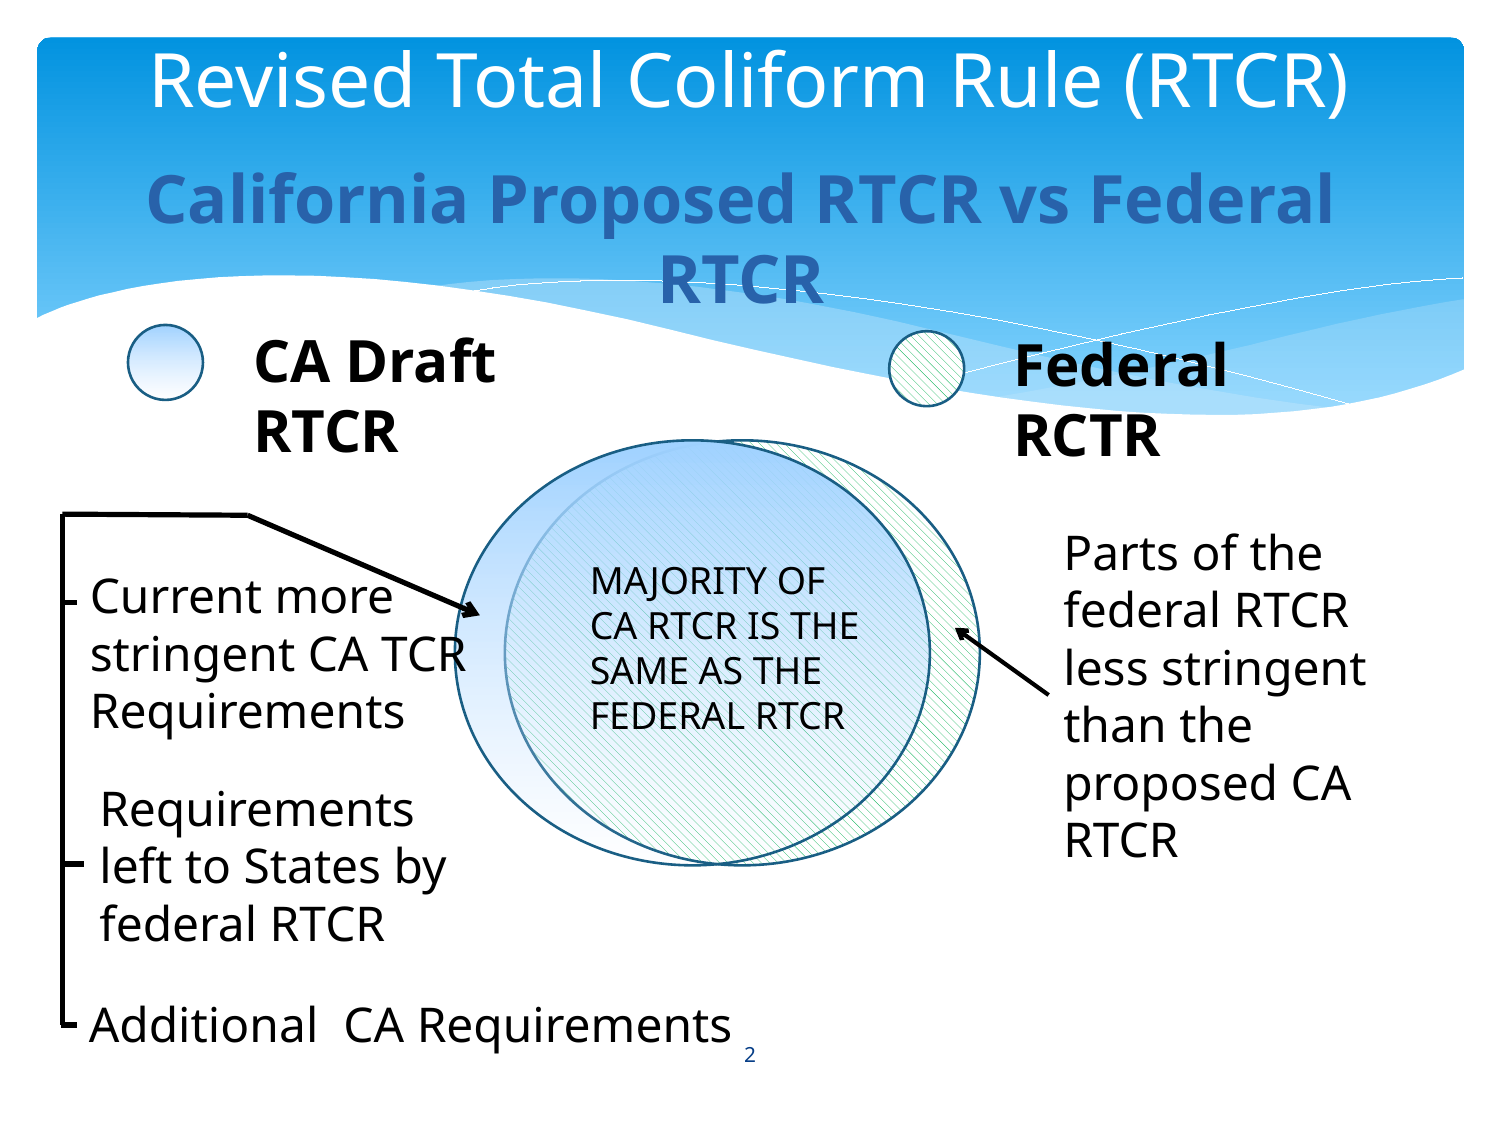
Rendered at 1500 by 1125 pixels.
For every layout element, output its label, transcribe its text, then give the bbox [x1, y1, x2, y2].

text_box California Proposed RTCR vs Federal RTCR [84, 149, 1398, 286]
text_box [954, 627, 1049, 669]
slide_number 2 [654, 1025, 846, 1086]
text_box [247, 515, 481, 616]
text_box Revised Total Coliform Rule (RTCR) [86, 24, 1413, 130]
text_box [29, 286, 1456, 1089]
text_box MAJORITY OF CA RTCR IS THE SAME AS THE FEDERAL RTCR [574, 549, 875, 745]
